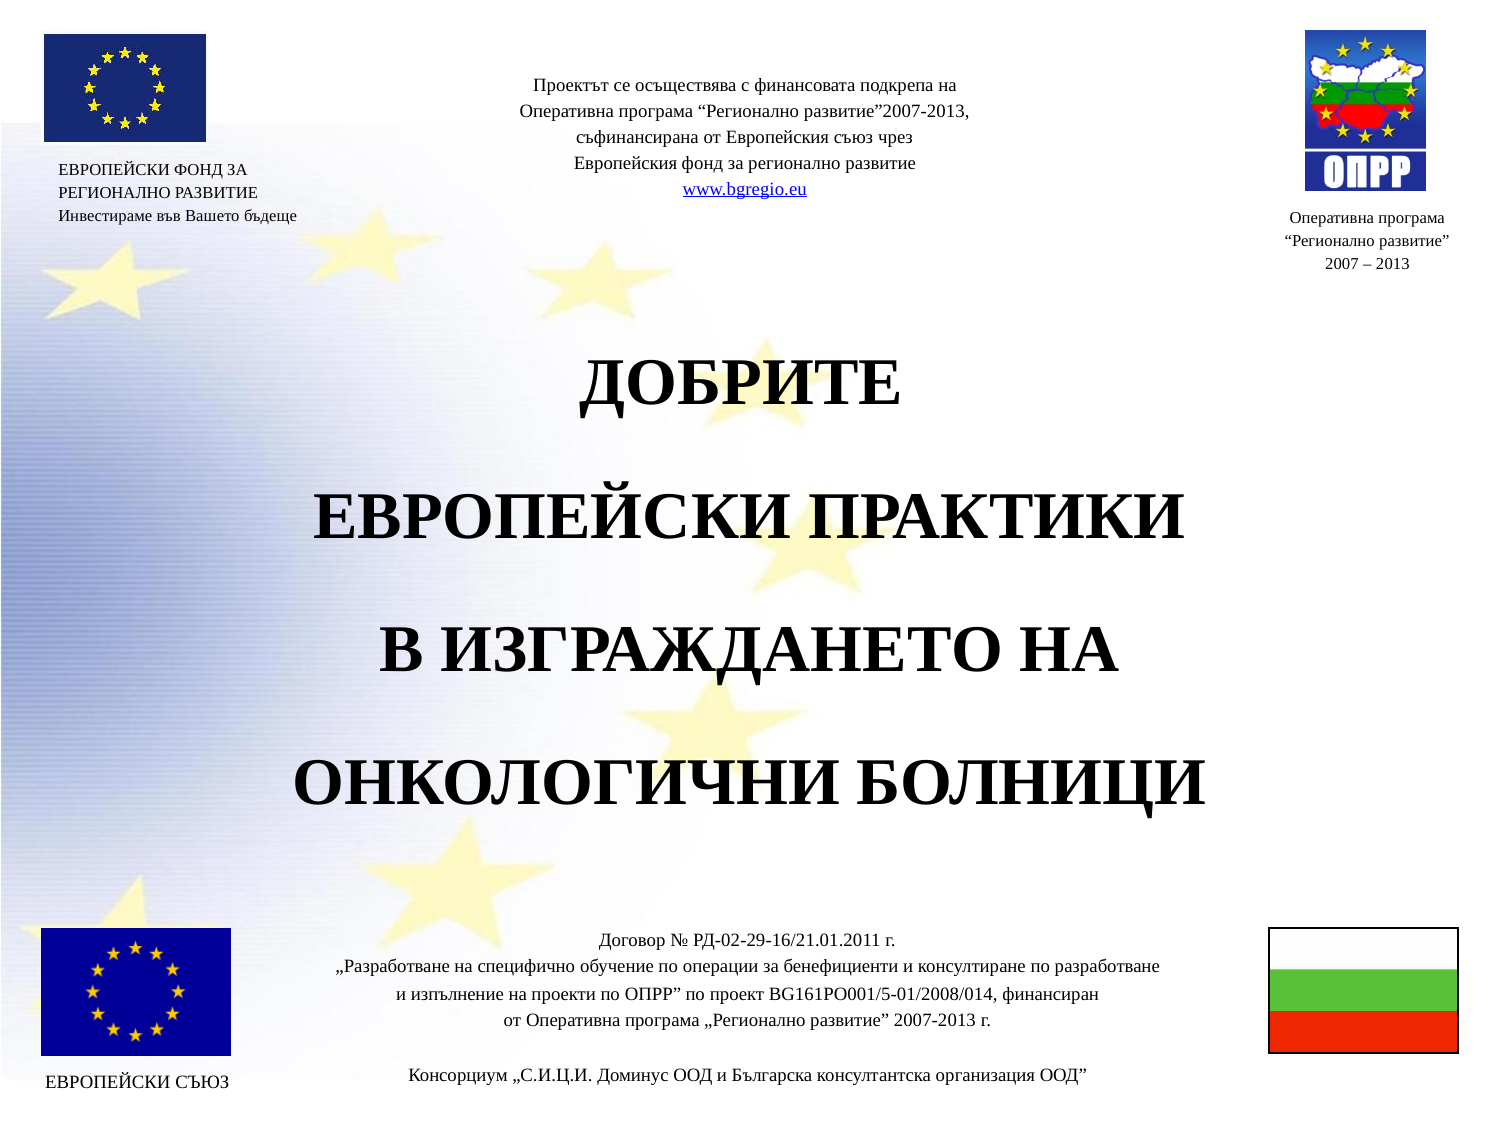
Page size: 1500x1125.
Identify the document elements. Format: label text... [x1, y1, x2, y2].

list ДОБРИТЕ ЕВРОПЕЙСКИ ПРАКТИКИ В ИЗГРАЖДАНЕТО НА ОНКОЛОГИЧНИ БОЛНИЦИ [75, 290, 1425, 863]
picture [0, 0, 1500, 1125]
